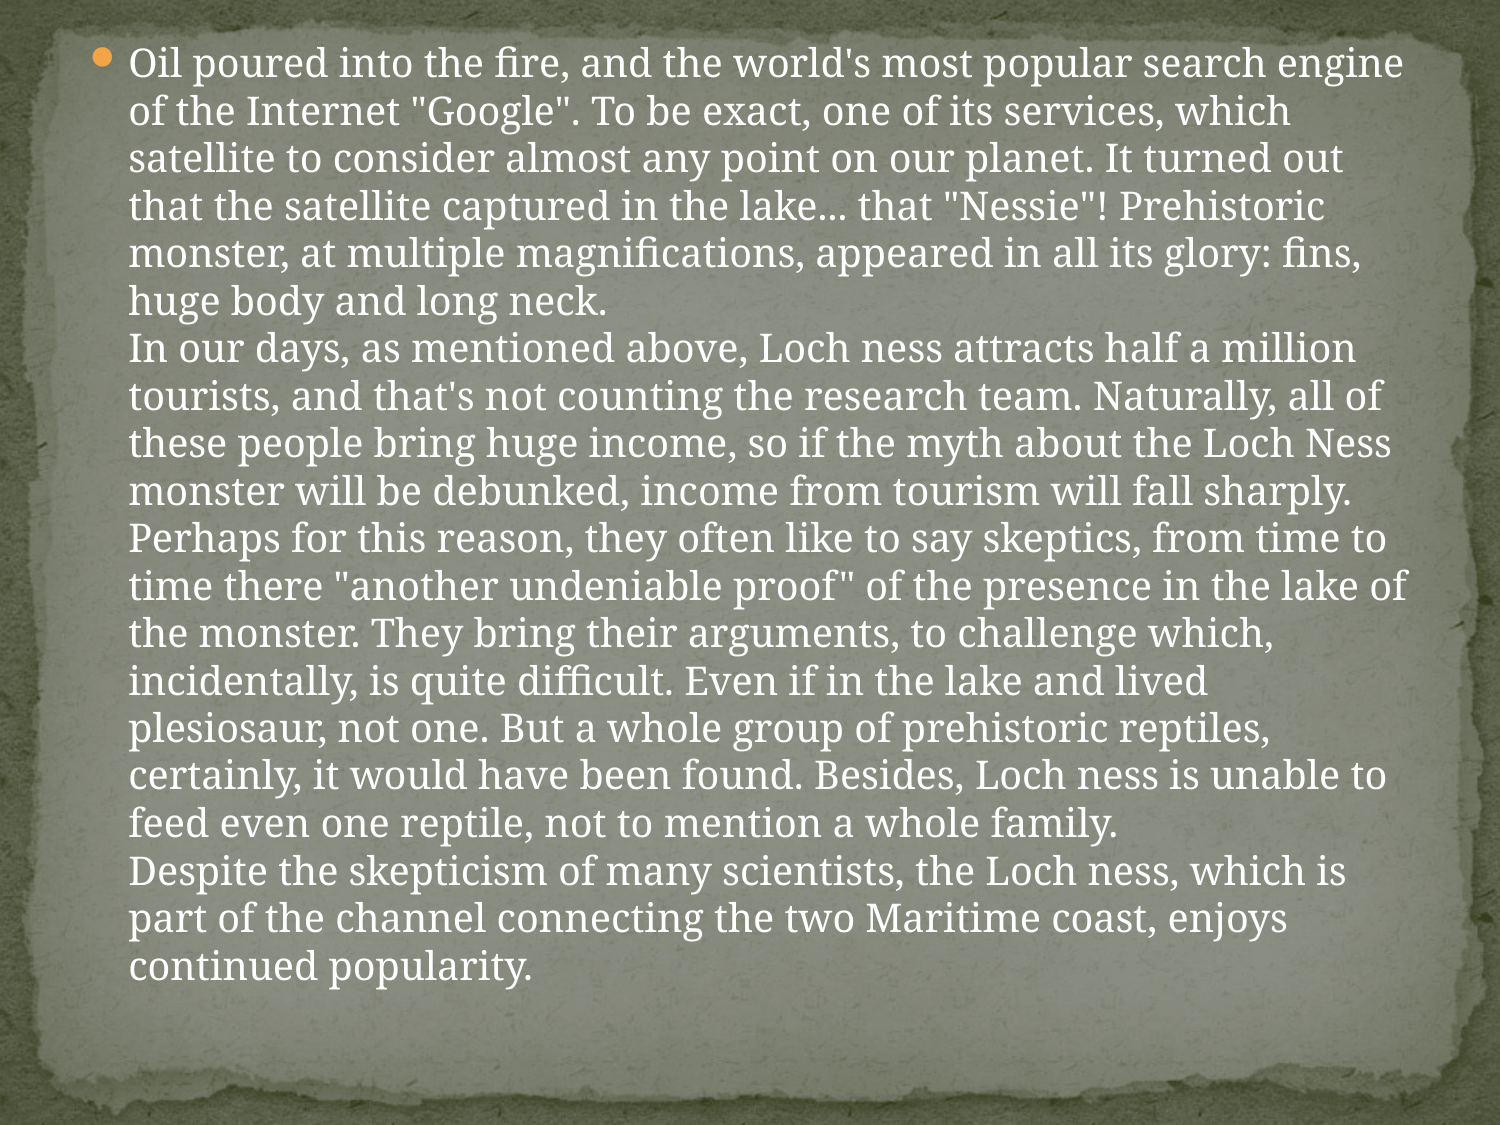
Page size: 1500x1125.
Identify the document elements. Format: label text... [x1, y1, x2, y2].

list Oil poured into the fire, and the world's most popular search engine of the Internet "Google". To be exact, one of its services, which satellite to consider almost any point on our planet. It turned out that the satellite captured in the lake... that "Nessie"! Prehistoric monster, at multiple magnifications, appeared in all its glory: fins, huge body and long neck. In our days, as mentioned above, Loch ness attracts half a million tourists, and that's not counting the research team. Naturally, all of these people bring huge income, so if the myth about the Loch Ness monster will be debunked, income from tourism will fall sharply. Perhaps for this reason, they often like to say skeptics, from time to time there "another undeniable proof" of the presence in the lake of the monster. They bring their arguments, to challenge which, incidentally, is quite difficult. Even if in the lake and lived plesiosaur, not one. But a whole group of prehistoric reptiles, certainly, it would have been found. Besides, Loch ness is unable to feed even one reptile, not to mention a whole family. Despite the skepticism of many scientists, the Loch ness, which is part of the channel connecting the two Maritime coast, enjoys continued popularity. [75, 30, 1425, 1005]
